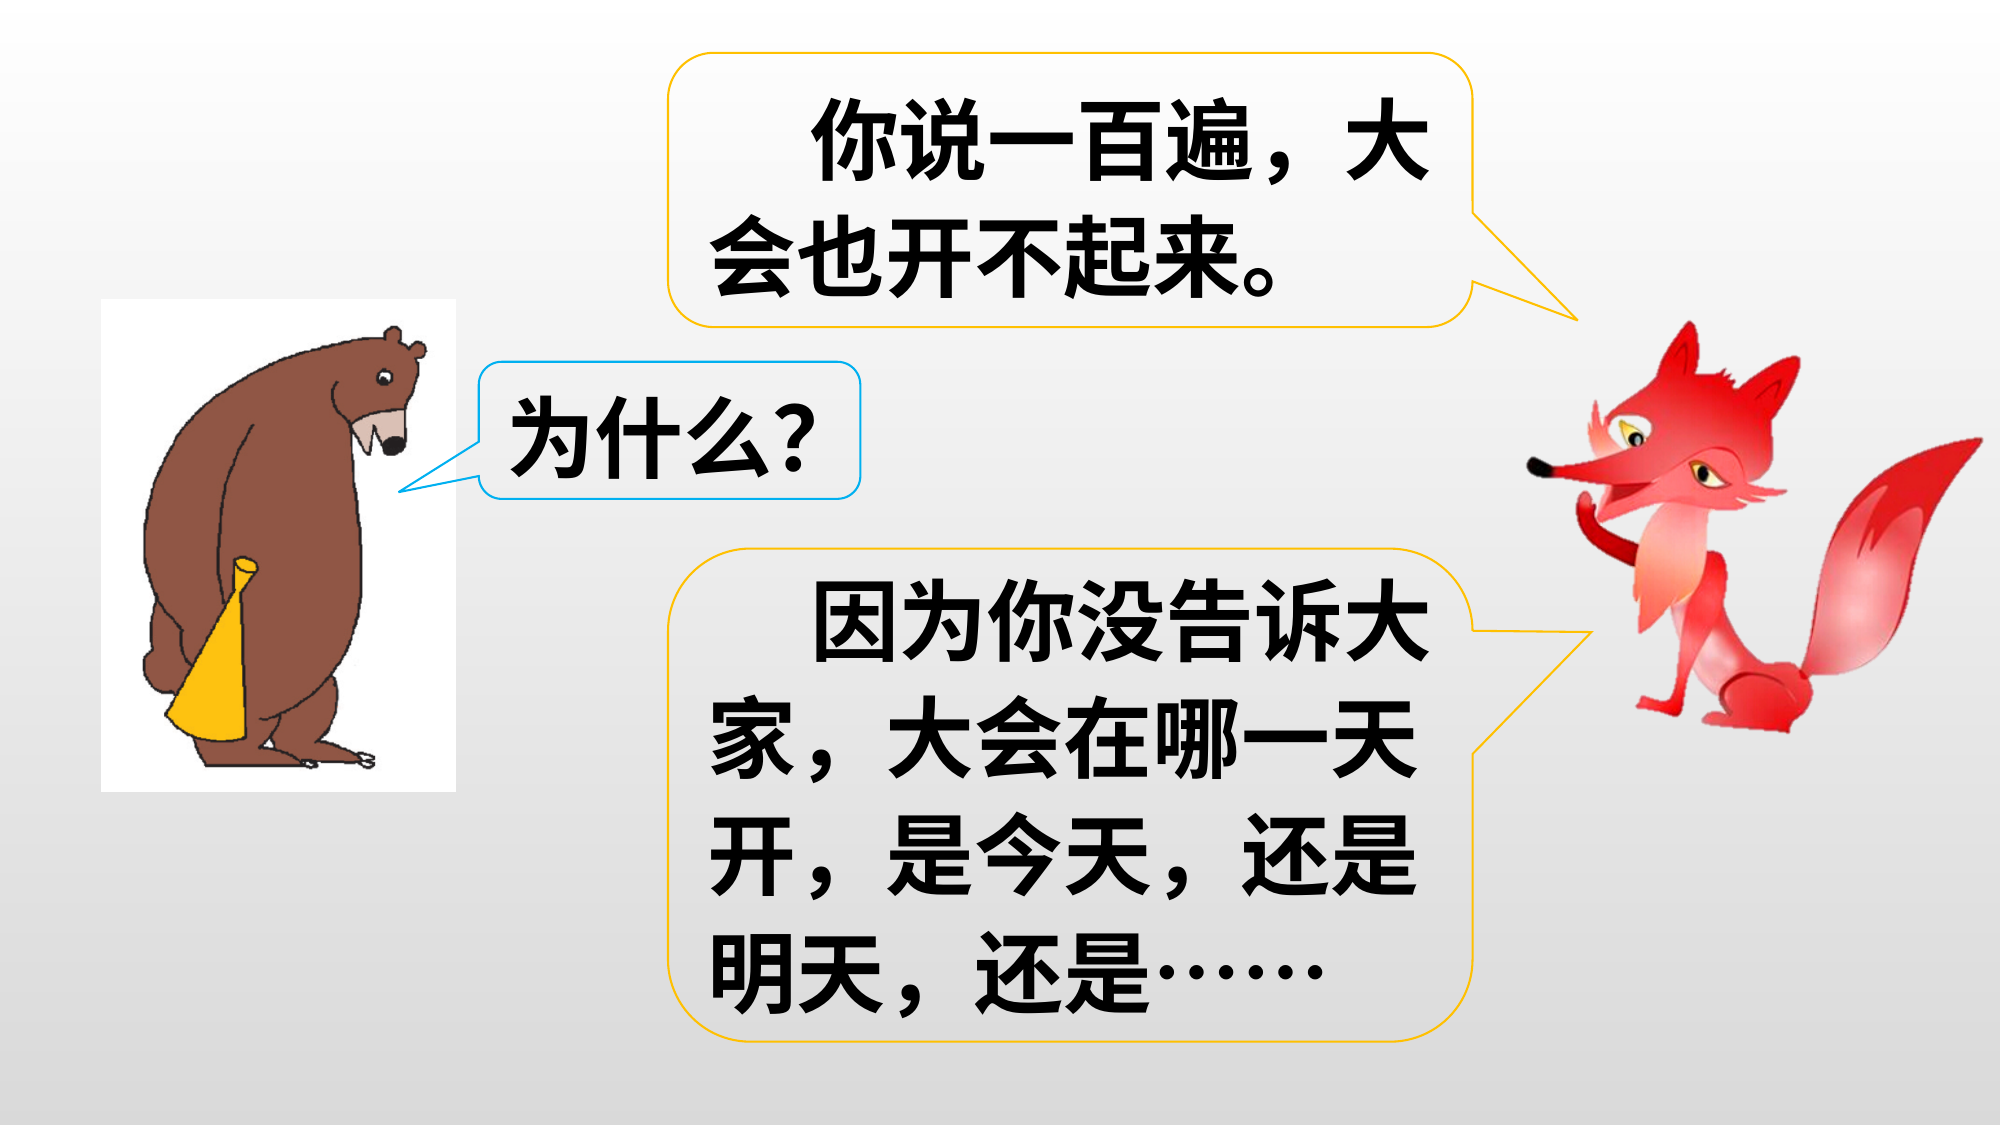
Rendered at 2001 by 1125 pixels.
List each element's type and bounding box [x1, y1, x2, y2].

text_box [667, 547, 1473, 1042]
picture [101, 299, 456, 792]
text_box [478, 361, 861, 499]
picture [410, 459, 456, 488]
text_box [667, 52, 1473, 328]
picture [1512, 299, 1990, 766]
